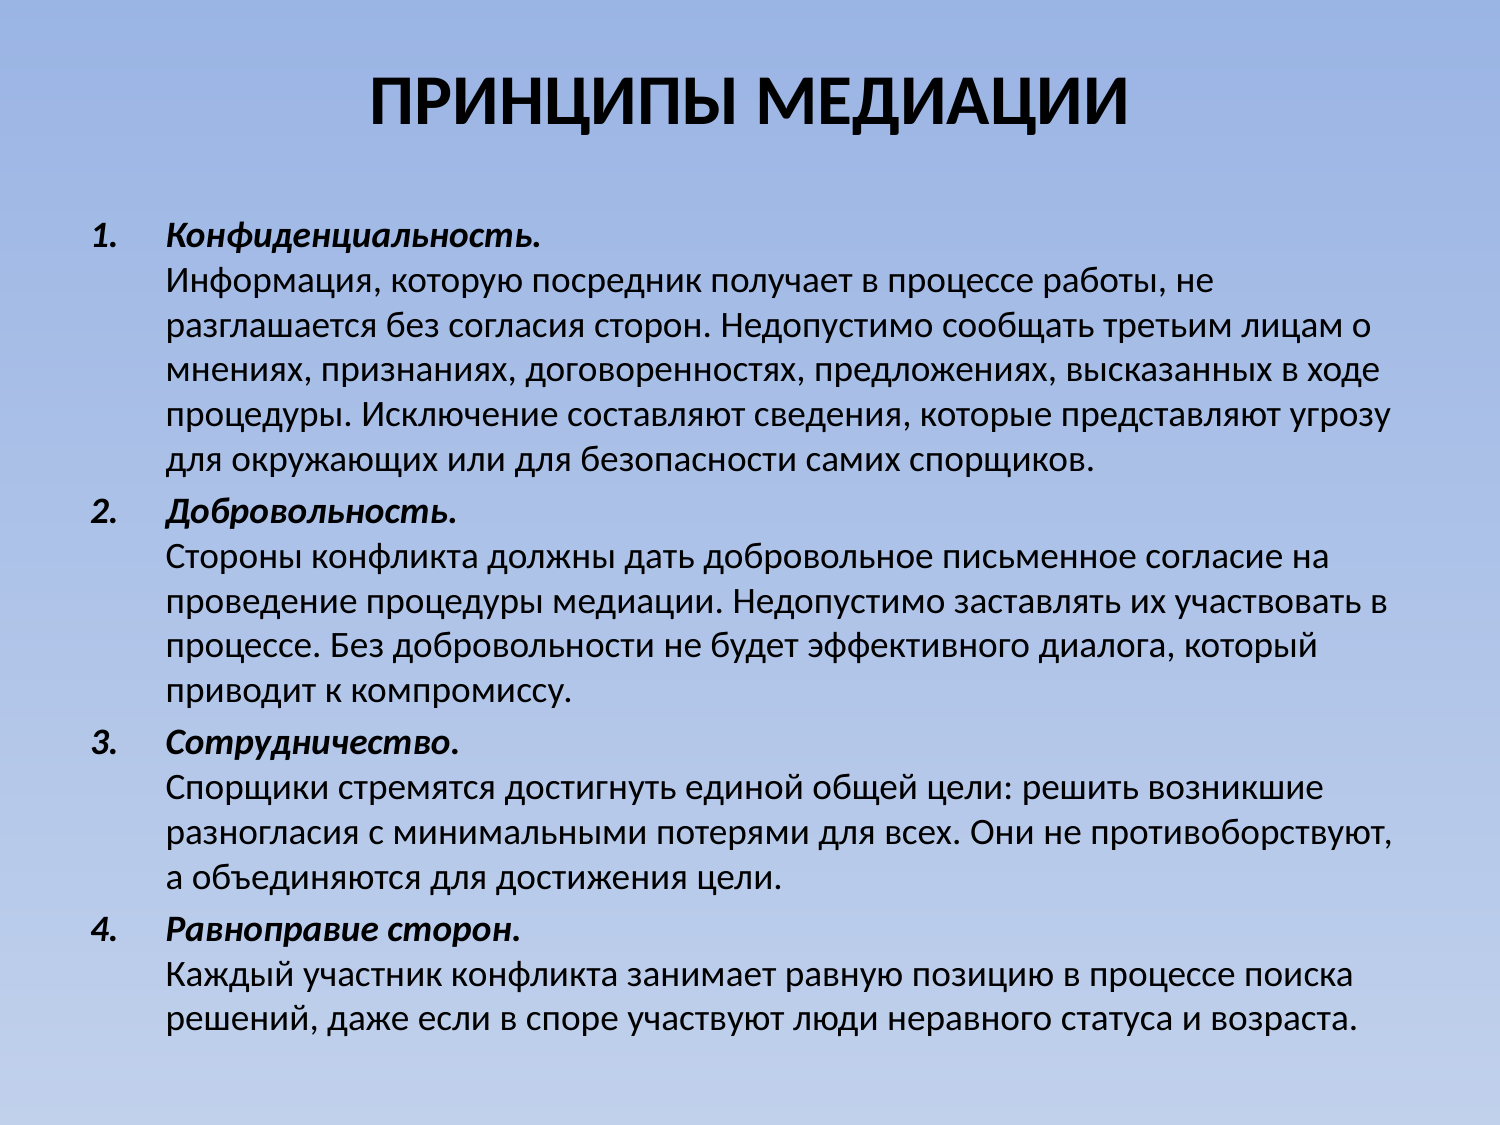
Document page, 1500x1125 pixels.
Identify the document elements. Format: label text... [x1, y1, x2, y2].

title ПРИНЦИПЫ МЕДИАЦИИ [75, 45, 1425, 202]
list Конфиденциальность. Информация, которую посредник получает в процессе работы, не разглашается без согласия сторон. Недопустимо сообщать третьим лицам о мнениях, признаниях, договоренностях, предложениях, высказанных в ходе процедуры. Исключение составляют сведения, которые представляют угрозу для окружающих или для безопасности самих спорщиков. Добровольность. Стороны конфликта должны дать добровольное письменное согласие на проведение процедуры медиации. Недопустимо заставлять их участвовать в процессе. Без добровольности не будет эффективного диалога, который приводит к компромиссу. Сотрудничество. Спорщики стремятся достигнуть единой общей цели: решить возникшие разногласия с минимальными потерями для всех. Они не противоборствуют, а объединяются для достижения цели. Равноправие сторон. Каждый участник конфликта занимает равную позицию в процессе поиска решений, даже если в споре участвуют люди неравного статуса и возраста. [75, 202, 1425, 1071]
